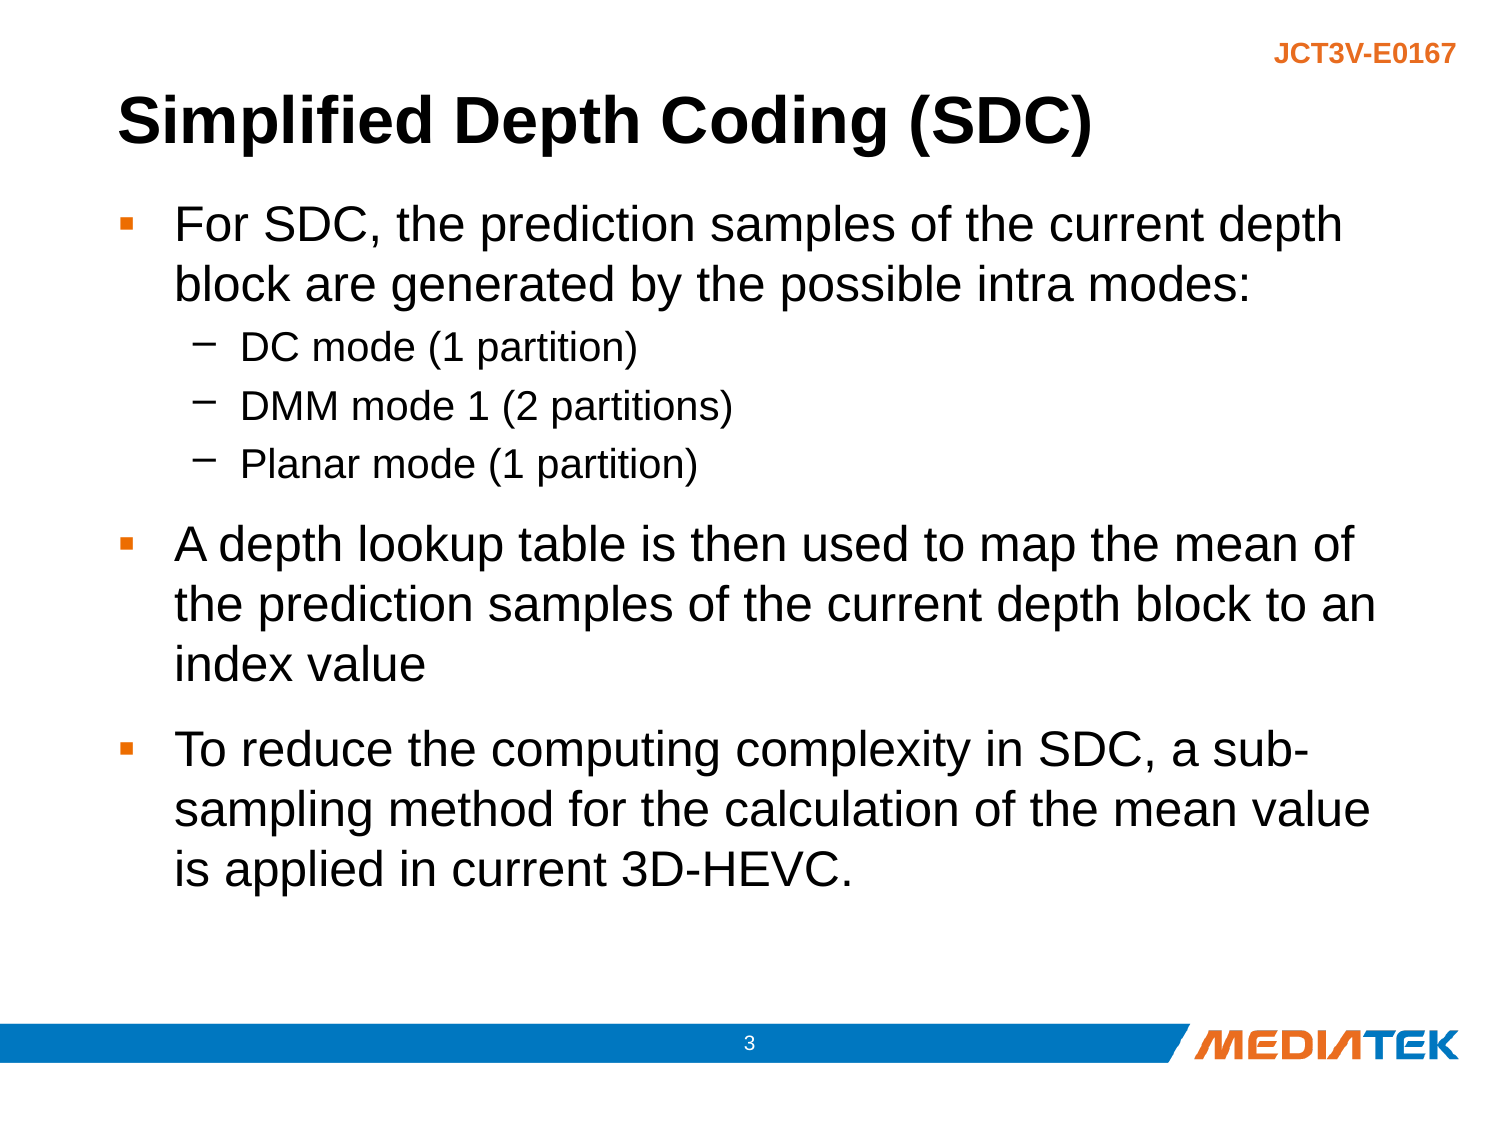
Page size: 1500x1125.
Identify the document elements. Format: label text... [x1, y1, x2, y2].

title Simplified Depth Coding (SDC) [101, 62, 1425, 172]
list For SDC, the prediction samples of the current depth block are generated by the possible intra modes: DC mode (1 partition) DMM mode 1 (2 partitions) Planar mode (1 partition) A depth lookup table is then used to map the mean of the prediction samples of the current depth block to an index value To reduce the computing complexity in SDC, a sub-sampling method for the calculation of the mean value is applied in current 3D-HEVC. [102, 184, 1425, 998]
picture [789, 1023, 1459, 1063]
slide_number 2 [711, 1022, 789, 1090]
picture [0, 1023, 711, 1063]
